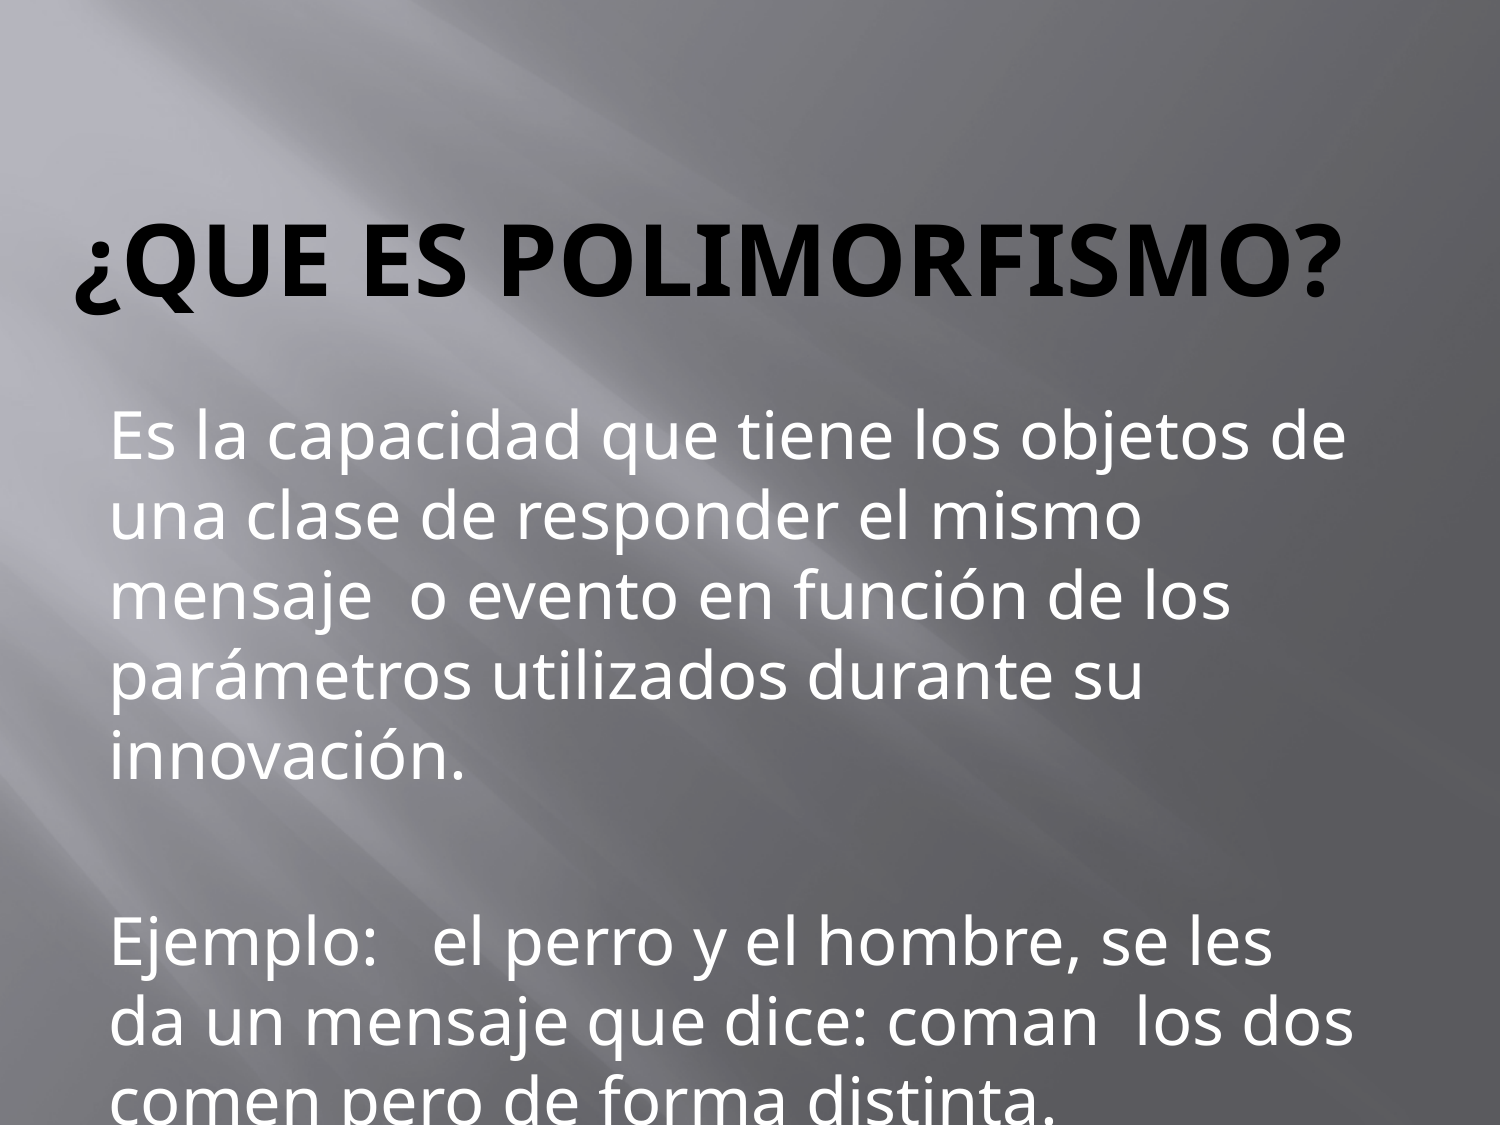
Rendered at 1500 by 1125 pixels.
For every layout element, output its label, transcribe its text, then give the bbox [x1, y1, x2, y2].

subtitle Es la capacidad que tiene los objetos de una clase de responder el mismo mensaje o evento en función de los parámetros utilizados durante su innovación. Ejemplo: el perro y el hombre, se les da un mensaje que dice: coman los dos comen pero de forma distinta. [93, 385, 1383, 1024]
title ¿QUE ES POLIMORFISMO? [64, 0, 1353, 317]
